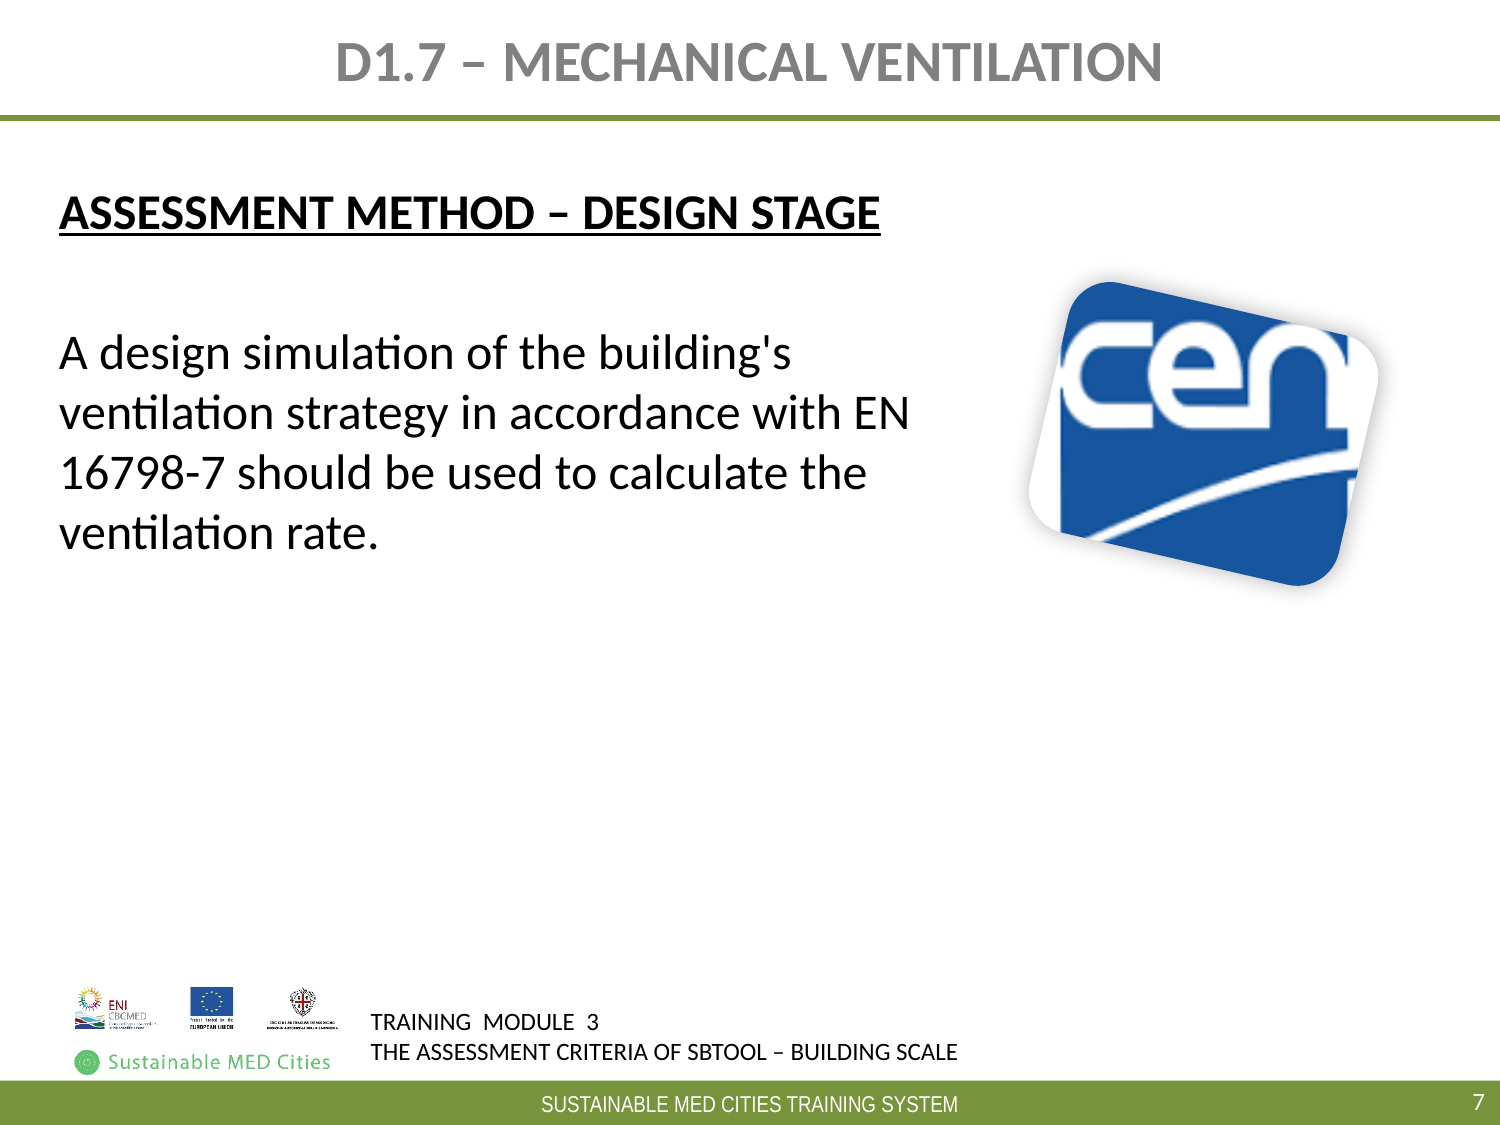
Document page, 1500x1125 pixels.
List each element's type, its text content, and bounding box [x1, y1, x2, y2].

picture [62, 978, 356, 1080]
text_box D1.7 – MECHANICAL VENTILATION [0, 0, 1500, 117]
picture [1028, 282, 1379, 586]
slide_number 7 [1149, 1076, 1500, 1125]
list ASSESSMENT METHOD – DESIGN STAGE A design simulation of the building's ventilation strategy in accordance with EN 16798-7 should be used to calculate the ventilation rate. [43, 172, 1023, 952]
